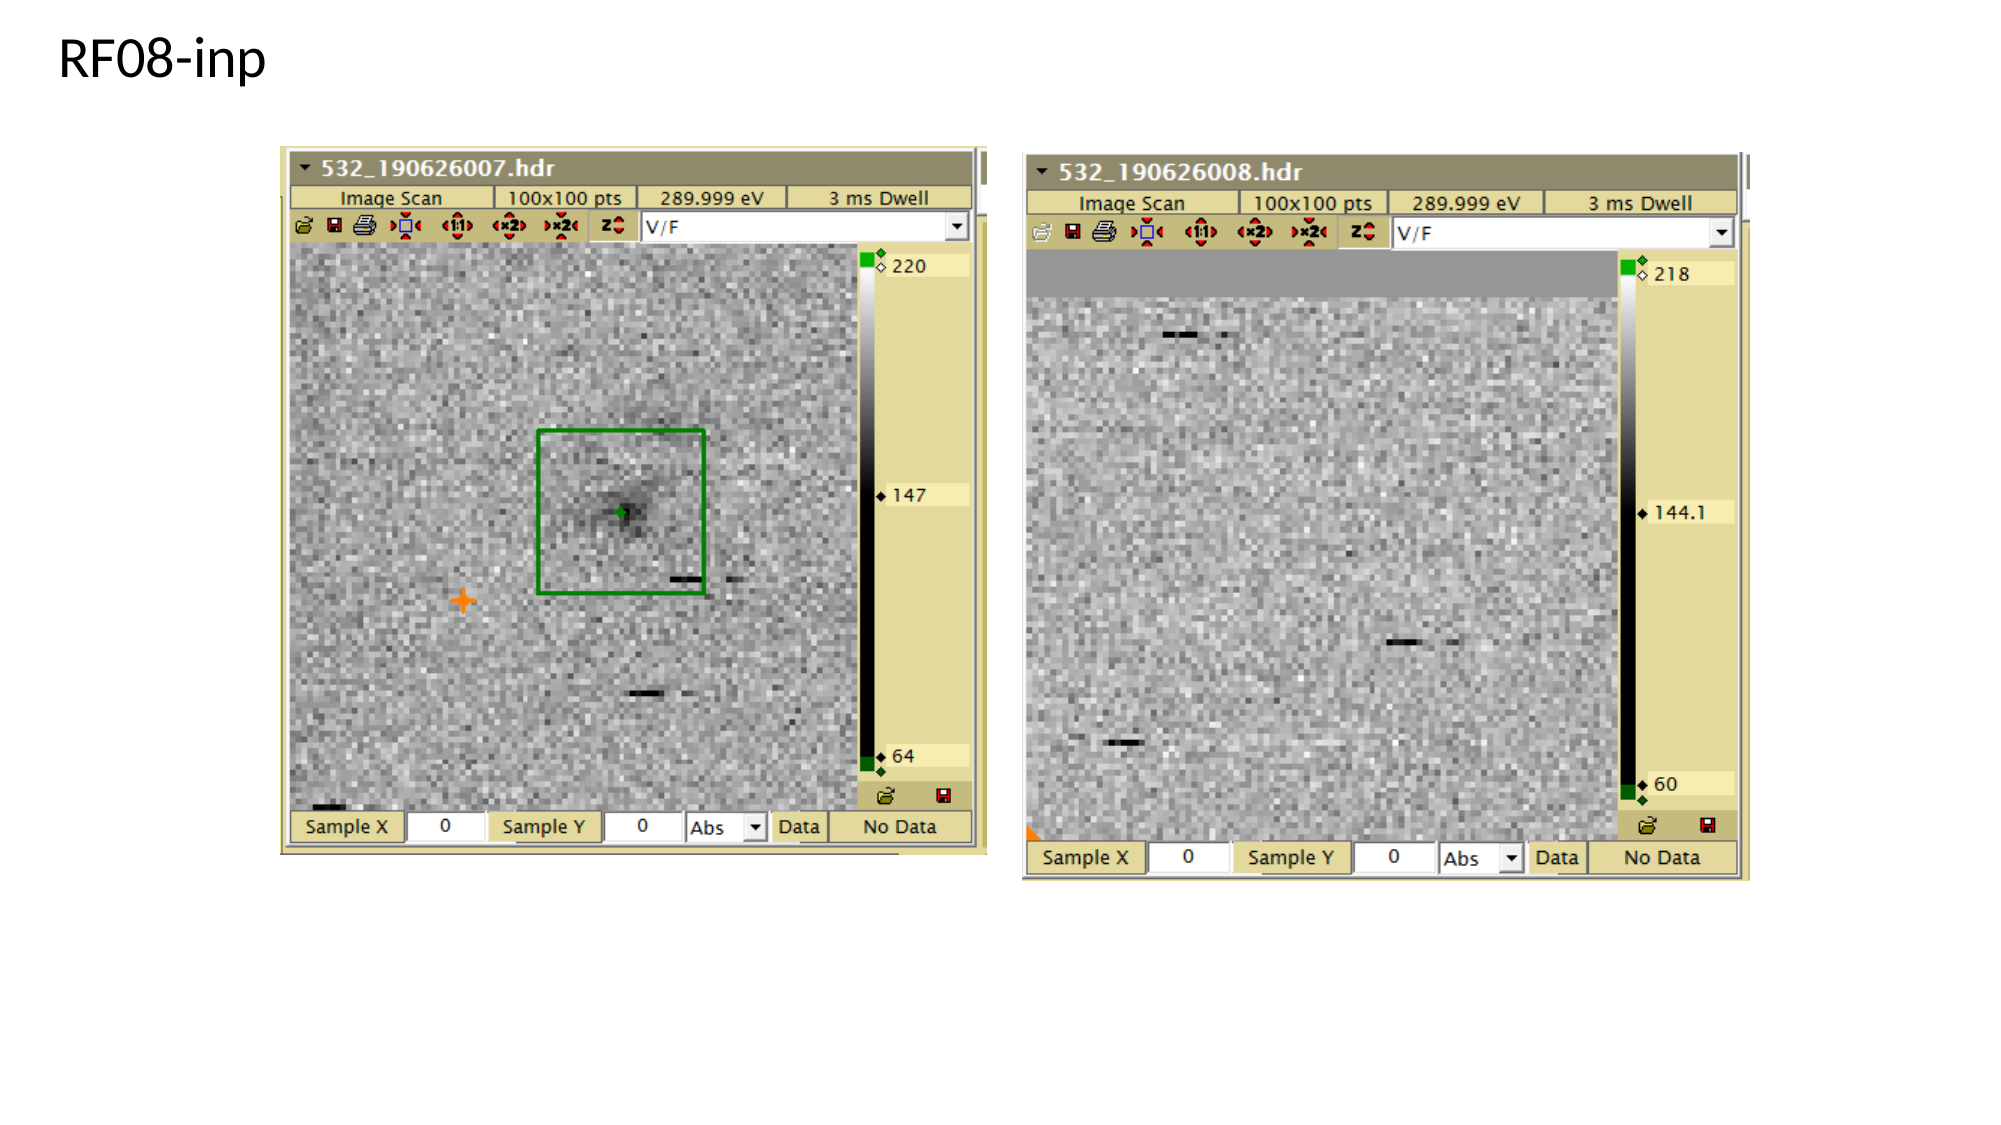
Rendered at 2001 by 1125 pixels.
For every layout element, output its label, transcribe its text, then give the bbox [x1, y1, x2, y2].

picture [1022, 152, 1750, 881]
text_box RF08-inp [43, 19, 310, 128]
picture [280, 146, 987, 855]
